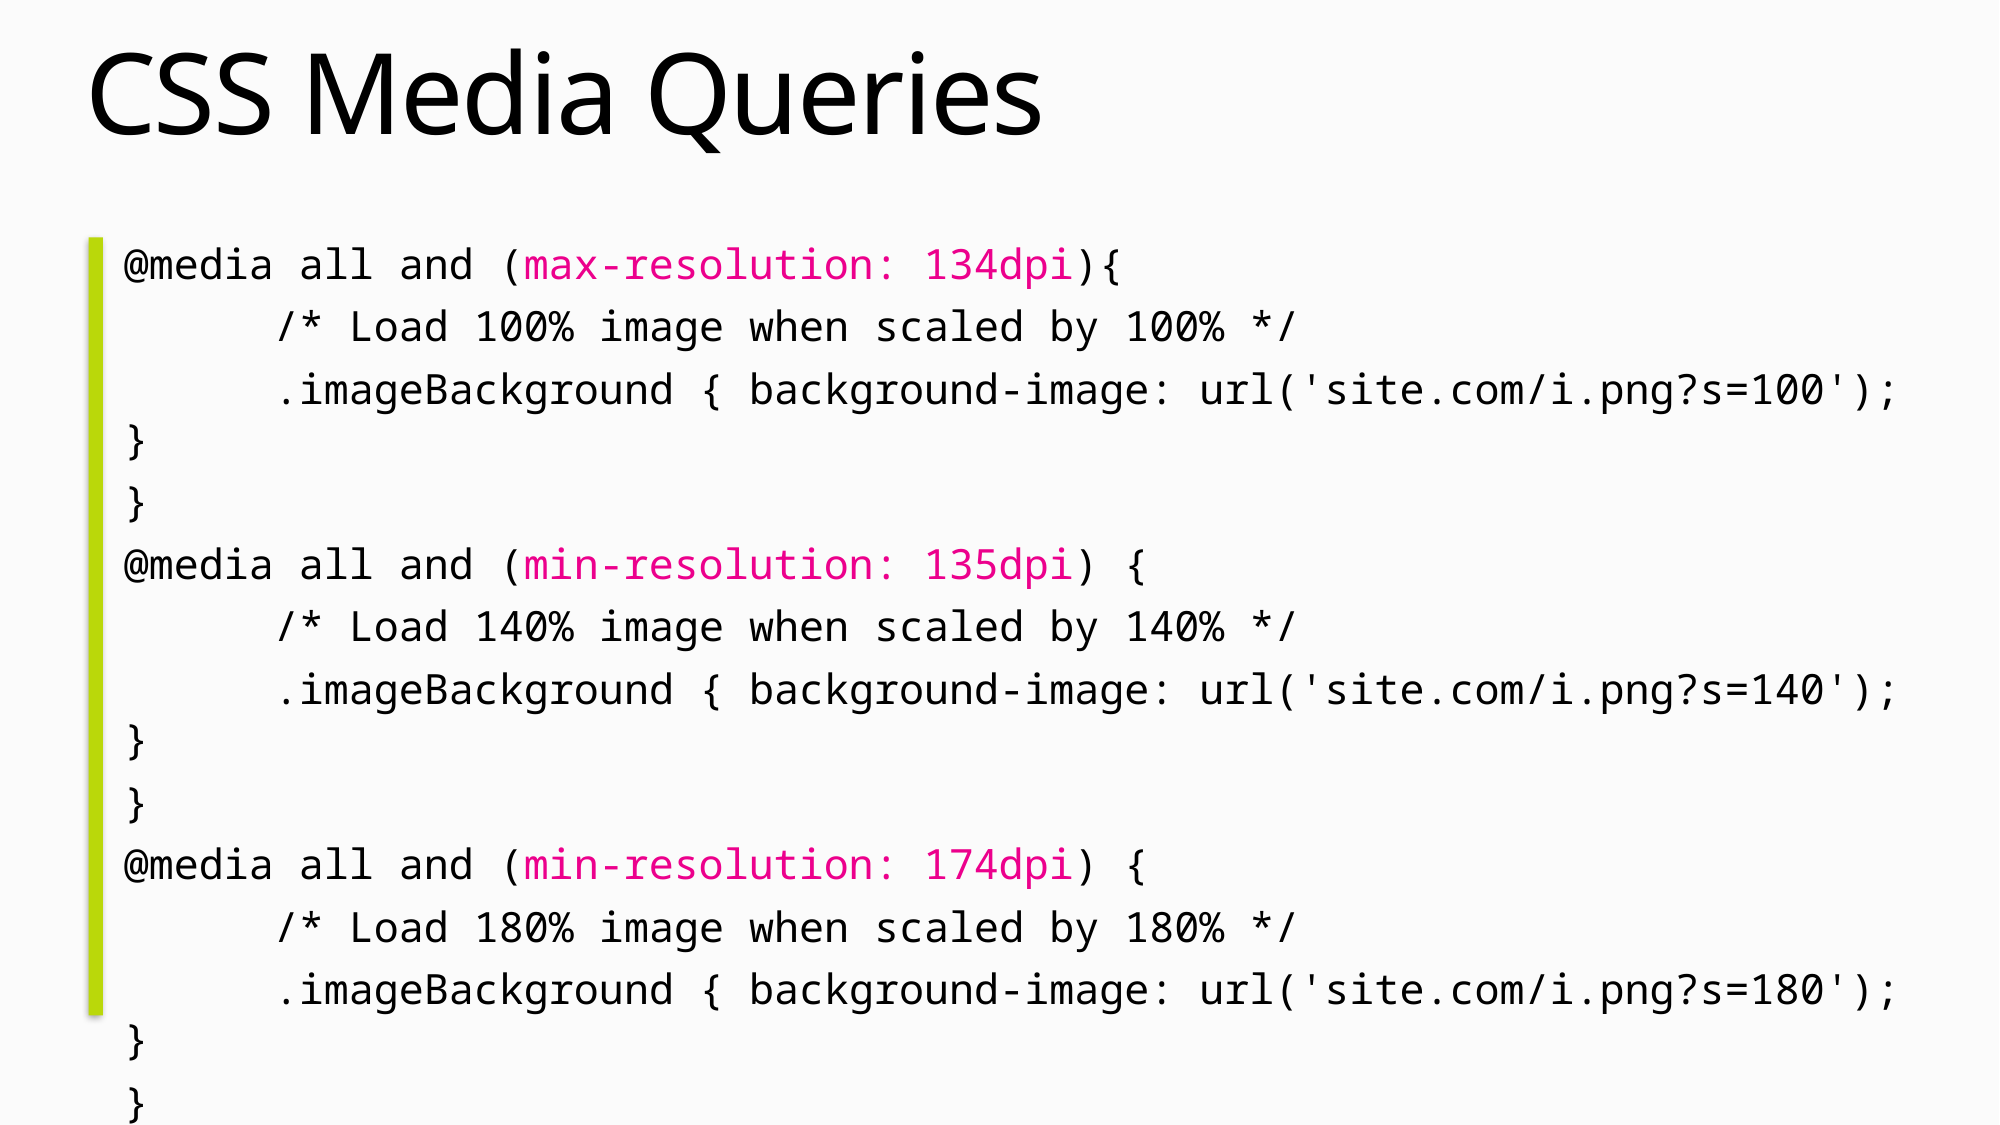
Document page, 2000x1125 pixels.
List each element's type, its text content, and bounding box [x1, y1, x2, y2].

title CSS Media Queries [85, 37, 1914, 161]
list @media all and (max-resolution: 134dpi){ /* Load 100% image when scaled by 100% */ .imageBackground { background-image: url('site.com/i.png?s=100'); } } @media all and (min-resolution: 135dpi) { /* Load 140% image when scaled by 140% */ .imageBackground { background-image: url('site.com/i.png?s=140'); } } @media all and (min-resolution: 174dpi) { /* Load 180% image when scaled by 180% */ .imageBackground { background-image: url('site.com/i.png?s=180'); } } [123, 237, 1914, 983]
